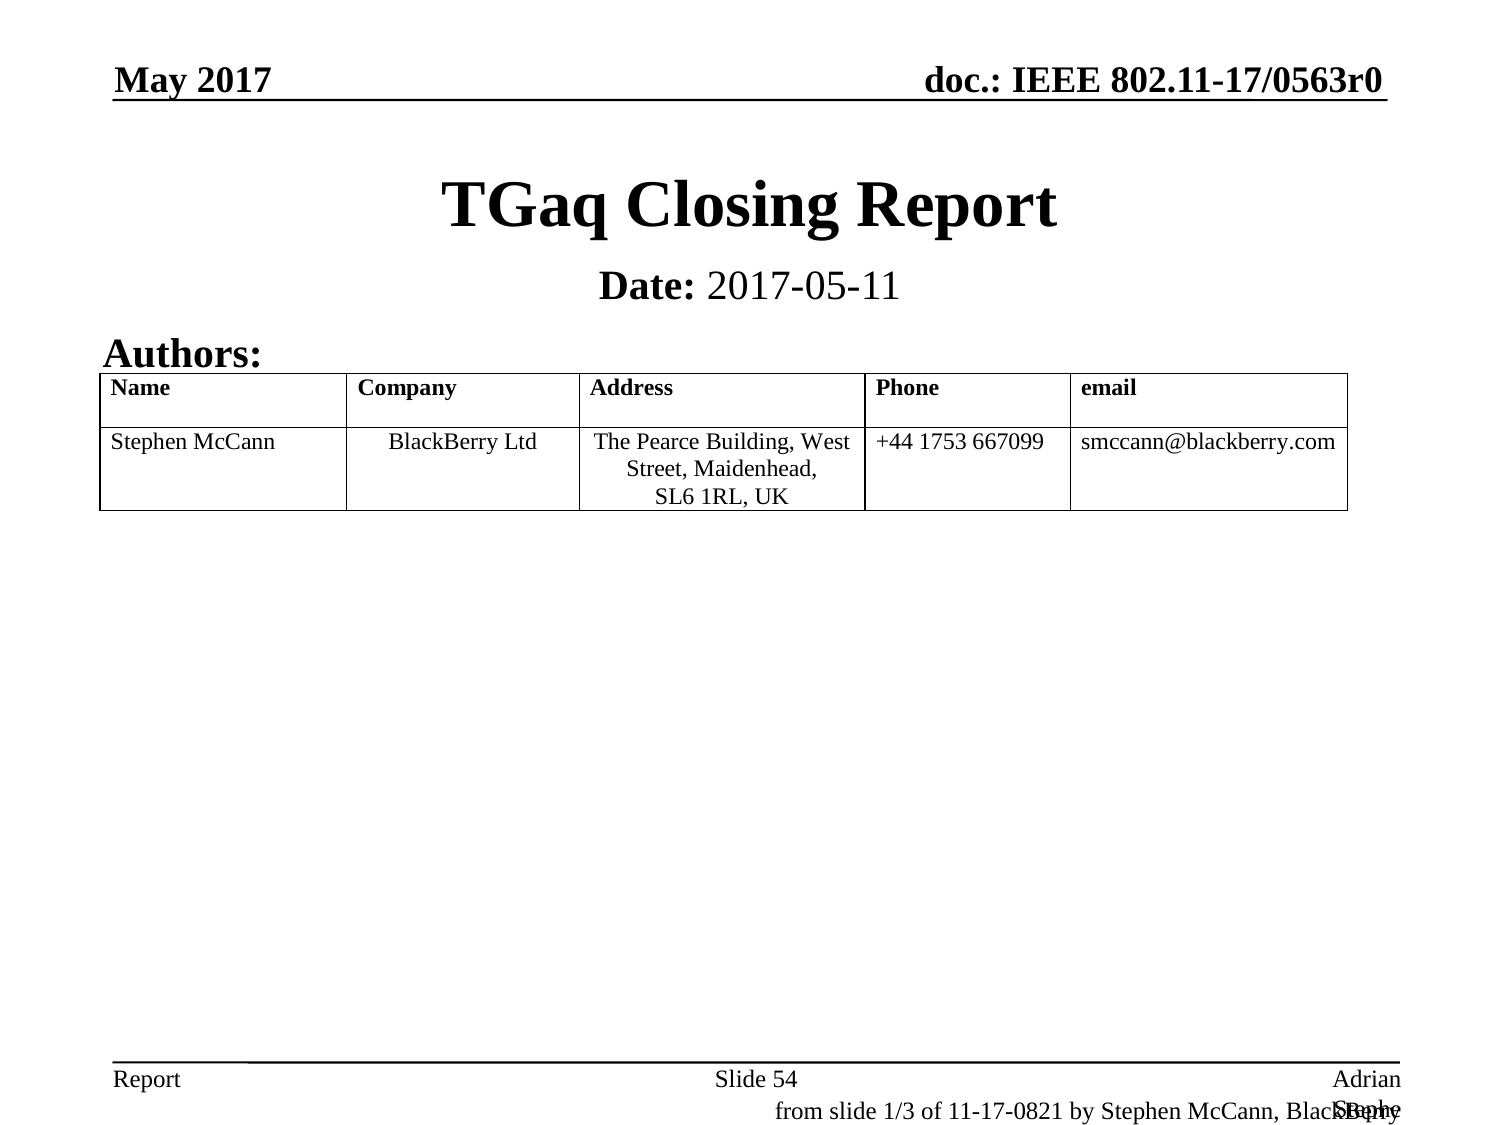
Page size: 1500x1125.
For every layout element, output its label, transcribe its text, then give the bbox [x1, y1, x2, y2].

list Date: 2017-05-11 [112, 249, 1388, 313]
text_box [84, 372, 1360, 733]
text_box from slide 1/3 of 11-17-0821 by Stephen McCann, BlackBerry [343, 1087, 1417, 1125]
slide_number Slide 54 [711, 1061, 801, 1087]
title TGaq Closing Report [112, 112, 1388, 249]
footer Adrian Stephens, Intel Corporation [1324, 1061, 1402, 1087]
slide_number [114, 54, 374, 101]
text_box Authors: [87, 318, 325, 370]
